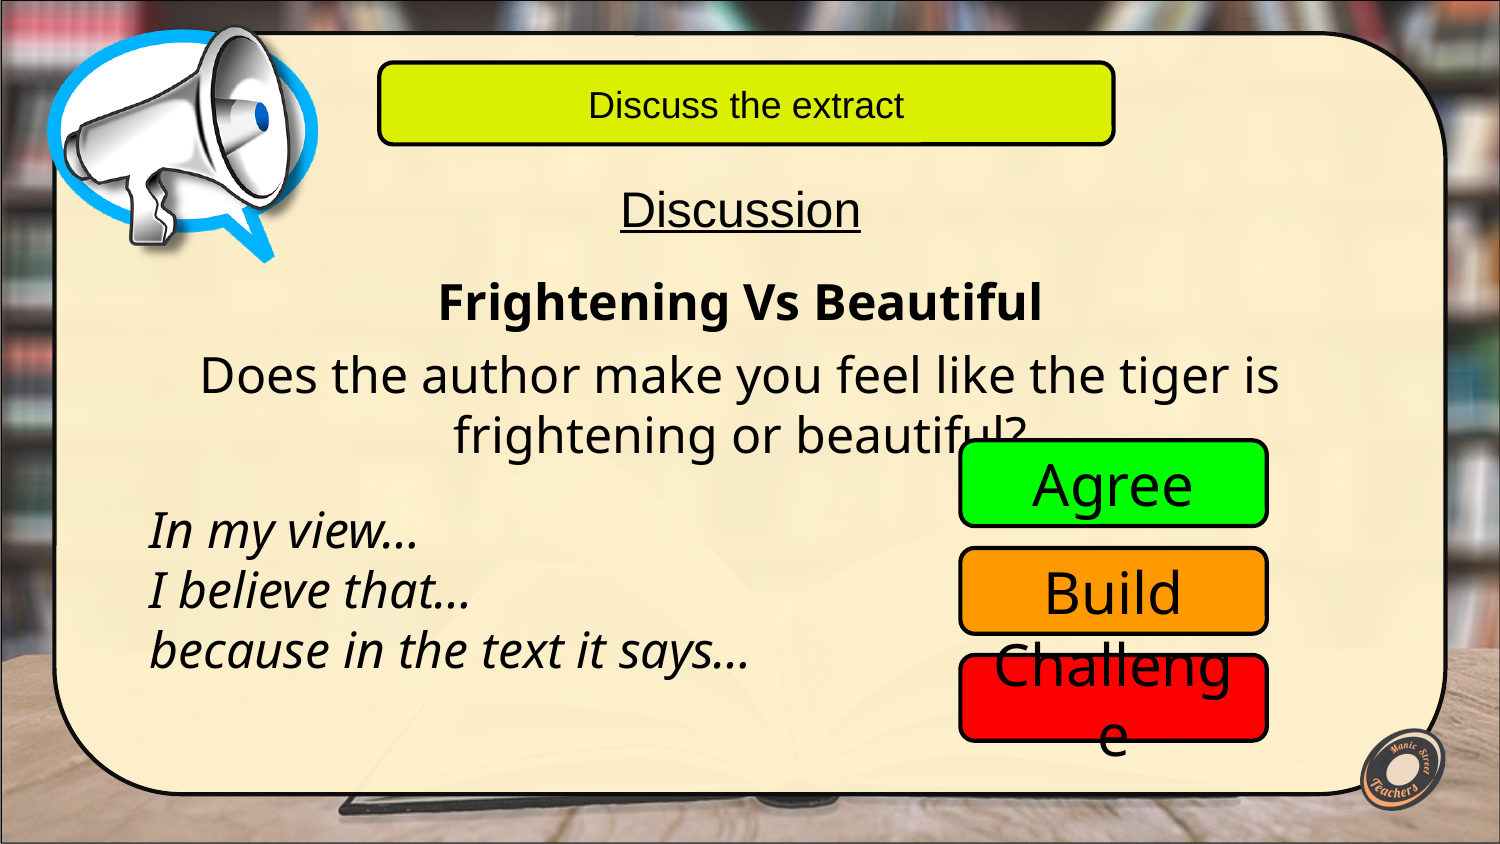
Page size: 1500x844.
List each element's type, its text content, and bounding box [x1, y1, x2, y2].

title Frightening Vs Beautiful Does the author make you feel like the tiger is frightening or beautiful? [131, 256, 1350, 544]
picture [0, 0, 1500, 844]
text_box Discuss the extract [377, 60, 1116, 147]
text_box [52, 31, 1448, 797]
text_box In my view… I believe that… because in the text it says… [134, 483, 880, 703]
text_box Build [958, 545, 1269, 636]
text_box Discussion [322, 162, 1391, 256]
text_box Agree [958, 438, 1269, 529]
text_box Challenge [958, 652, 1269, 743]
